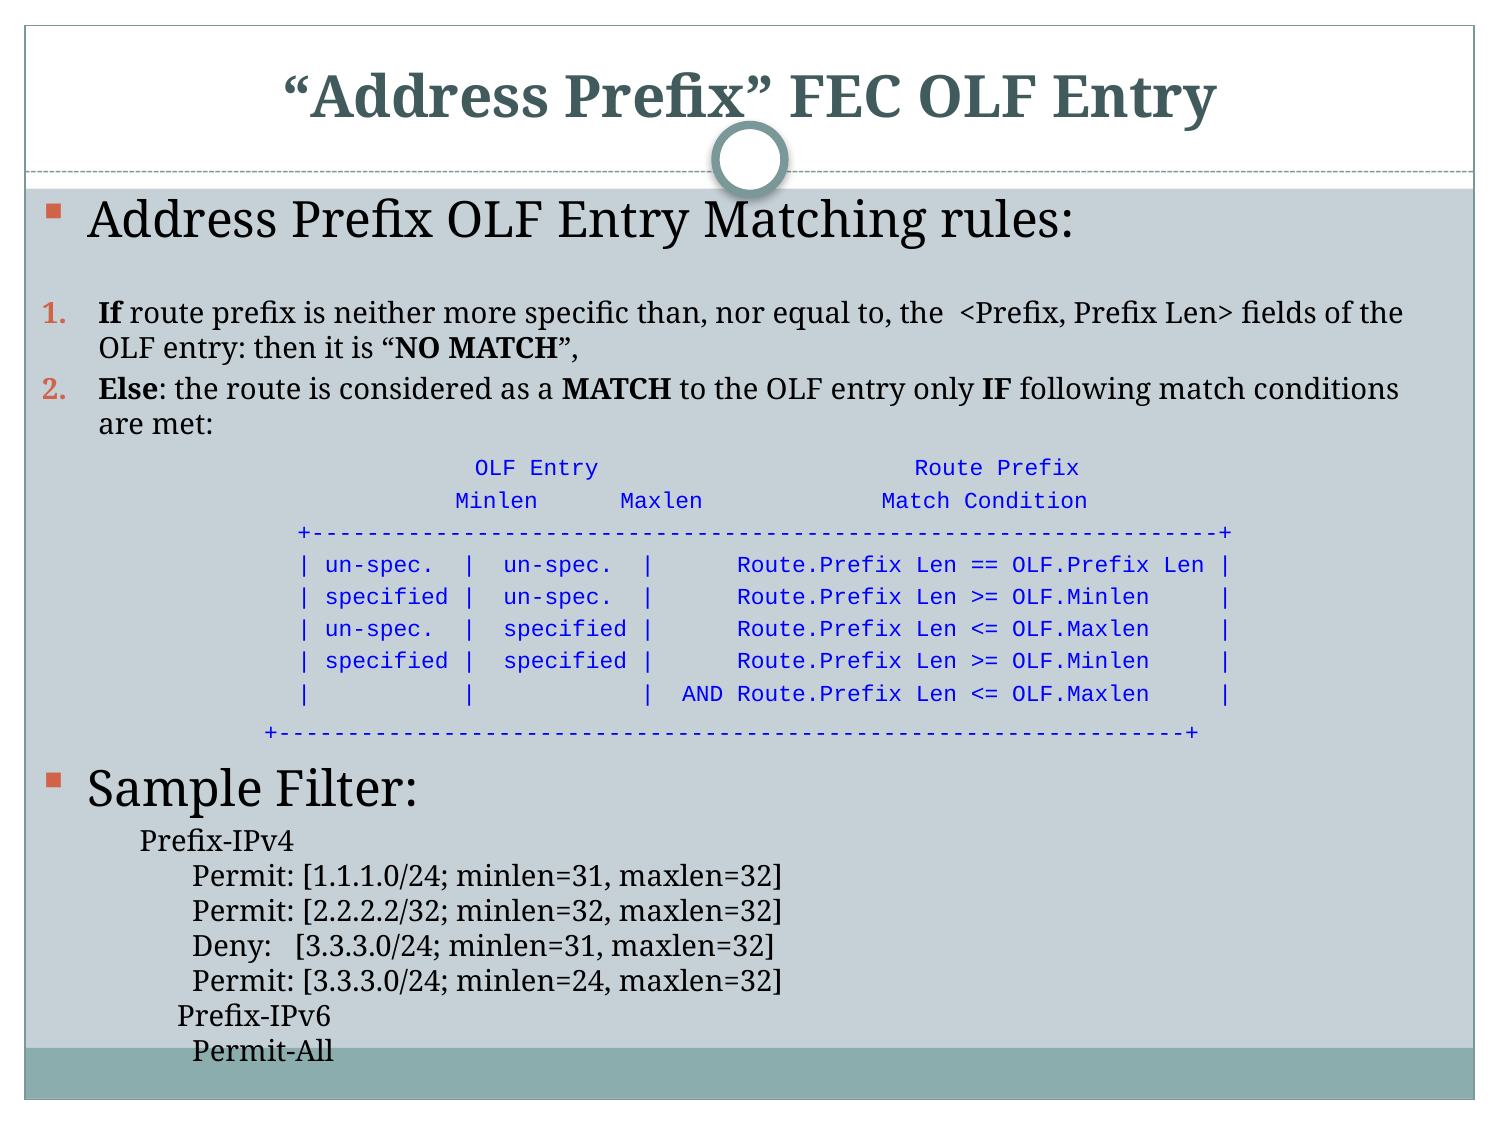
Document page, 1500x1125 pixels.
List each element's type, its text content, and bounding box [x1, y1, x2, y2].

list Address Prefix OLF Entry Matching rules: If route prefix is neither more specific than, nor equal to, the <Prefix, Prefix Len> fields of the OLF entry: then it is “NO MATCH”, Else: the route is considered as a MATCH to the OLF entry only IF following match conditions are met: OLF Entry Route Prefix Minlen Maxlen Match Condition +------------------------------------------------------------------+ | un-spec. | un-spec. | Route.Prefix Len == OLF.Prefix Len | | specified | un-spec. | Route.Prefix Len >= OLF.Minlen | | un-spec. | specified | Route.Prefix Len <= OLF.Maxlen | | specified | specified | Route.Prefix Len >= OLF.Minlen | | | | AND Route.Prefix Len <= OLF.Maxlen | +------------------------------------------------------------------+ Sample Filter: Prefix-IPv4 Permit: [1.1.1.0/24; minlen=31, maxlen=32] Permit: [2.2.2.2/32; minlen=32, maxlen=32] Deny: [3.3.3.0/24; minlen=31, maxlen=32] Permit: [3.3.3.0/24; minlen=24, maxlen=32] Prefix-IPv6 Permit-All [27, 180, 1462, 1087]
title “Address Prefix” FEC OLF Entry [0, 12, 1500, 137]
